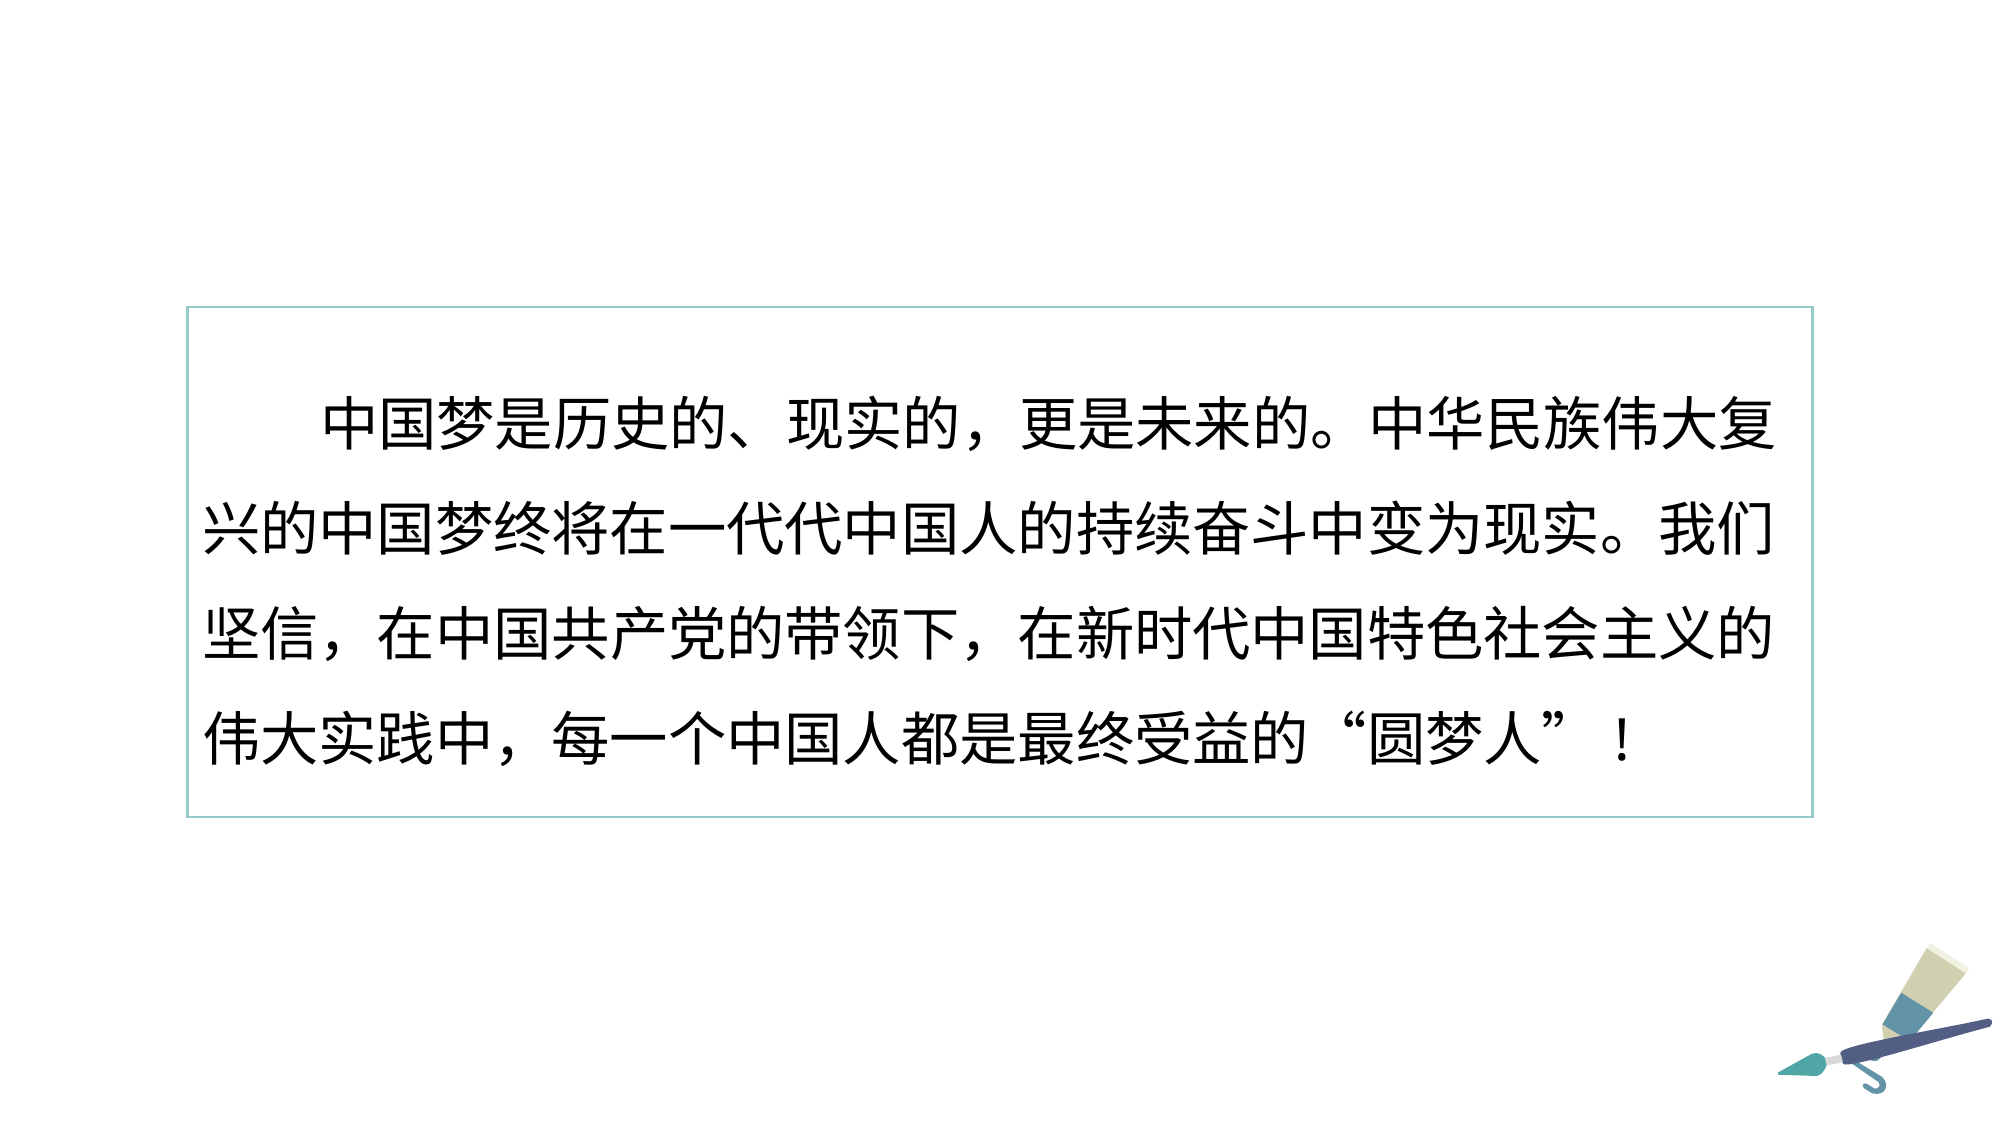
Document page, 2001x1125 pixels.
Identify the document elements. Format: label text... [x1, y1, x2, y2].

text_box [1811, 945, 1974, 1125]
text_box 中国梦是历史的、现实的，更是未来的。中华民族伟大复兴的中国梦终将在一代代中国人的持续奋斗中变为现实。我们坚信，在中国共产党的带领下，在新时代中国特色社会主义的伟大实践中，每一个中国人都是最终受益的“圆梦人”! [186, 306, 1814, 818]
